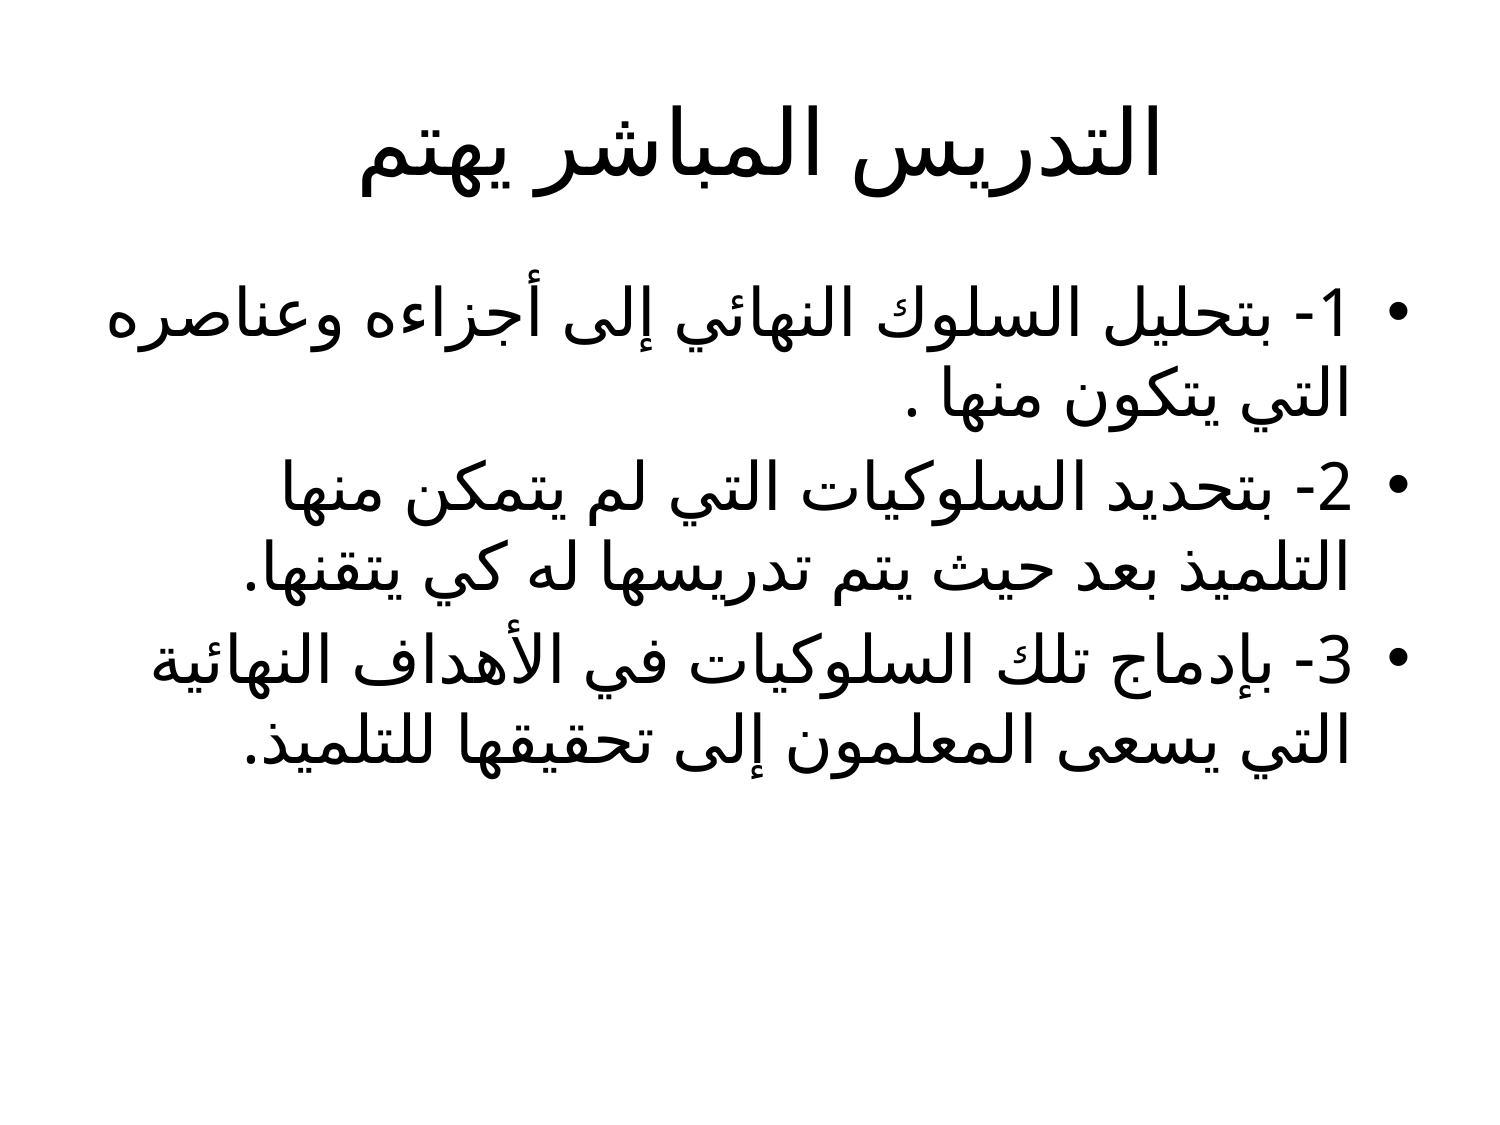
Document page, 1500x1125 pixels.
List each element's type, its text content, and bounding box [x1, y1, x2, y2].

title التدريس المباشر يهتم [75, 45, 1425, 233]
list 1- بتحليل السلوك النهائي إلى أجزاءه وعناصره التي يتكون منها . 2- بتحديد السلوكيات التي لم يتمكن منها التلميذ بعد حيث يتم تدريسها له كي يتقنها. 3- بإدماج تلك السلوكيات في الأهداف النهائية التي يسعى المعلمون إلى تحقيقها للتلميذ. [75, 262, 1425, 1005]
